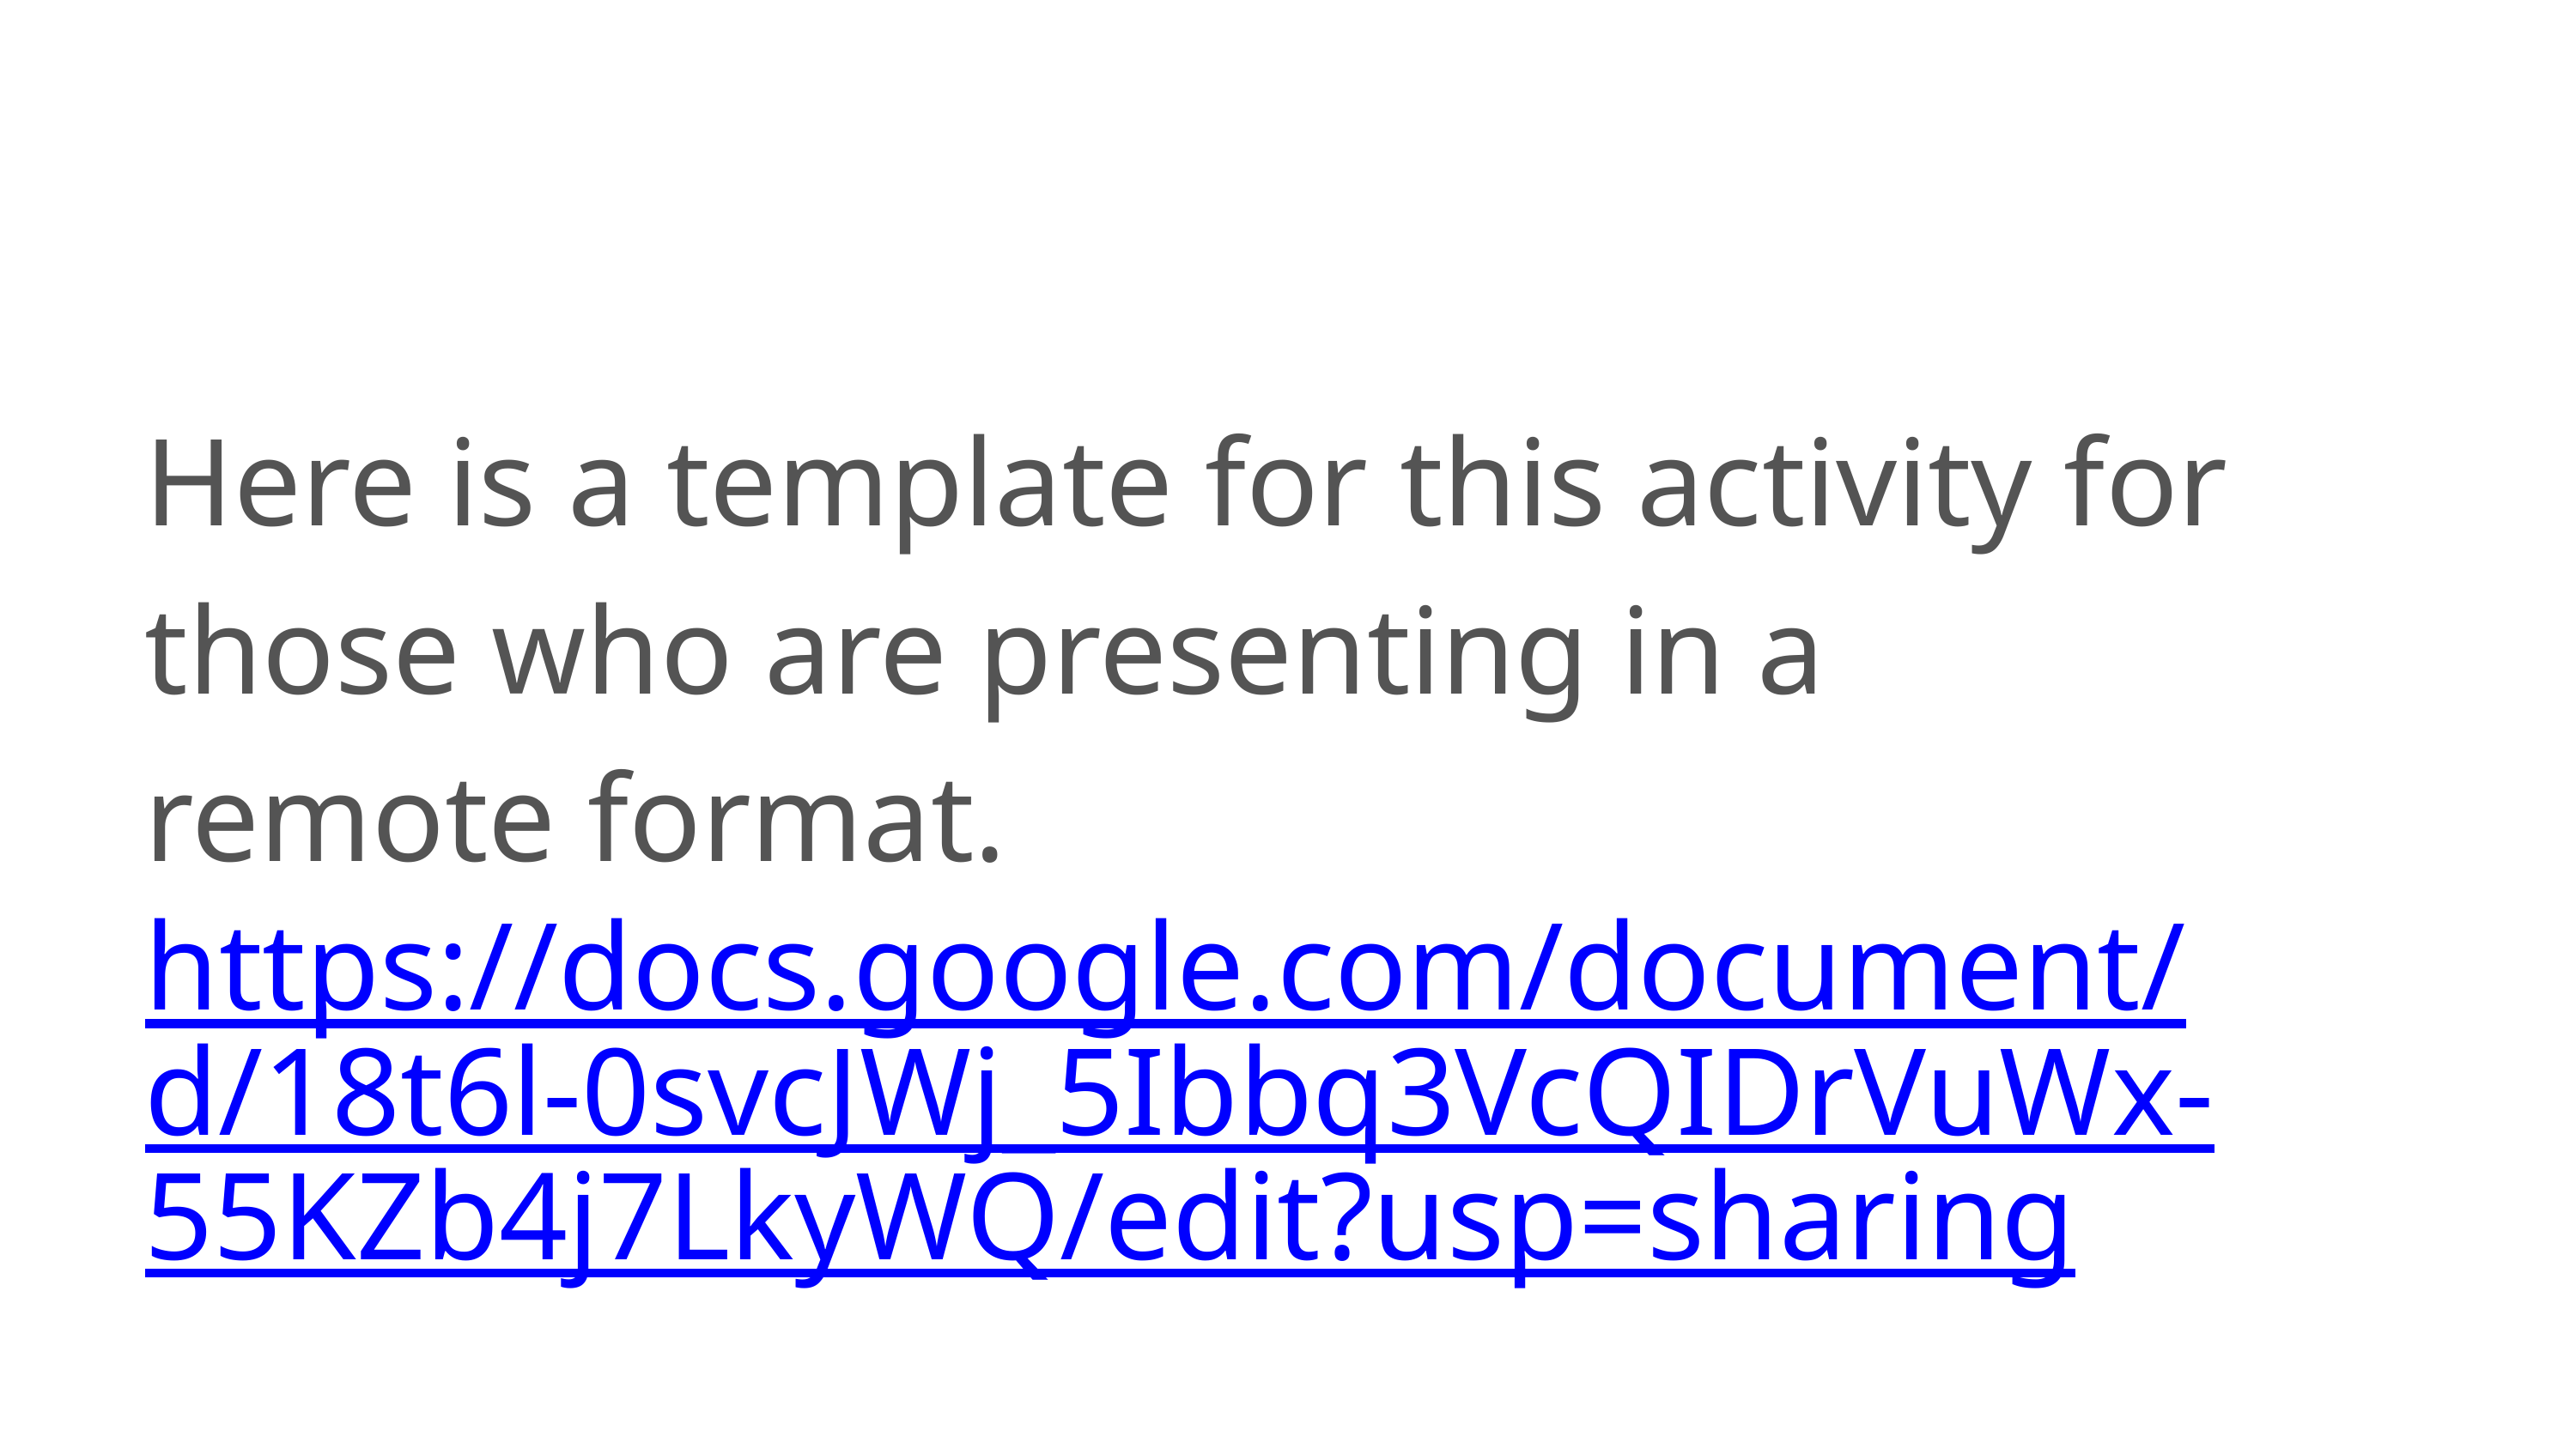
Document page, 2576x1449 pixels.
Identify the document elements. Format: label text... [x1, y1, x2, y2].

text_box Here is a template for this activity for those who are presenting in a remote format. https://docs.google.com/document/d/18t6l-0svcJWj_5Ibbq3VcQIDrVuWx-55KZb4j7LkyWQ/edit?usp=sharing [144, 381, 2243, 1054]
